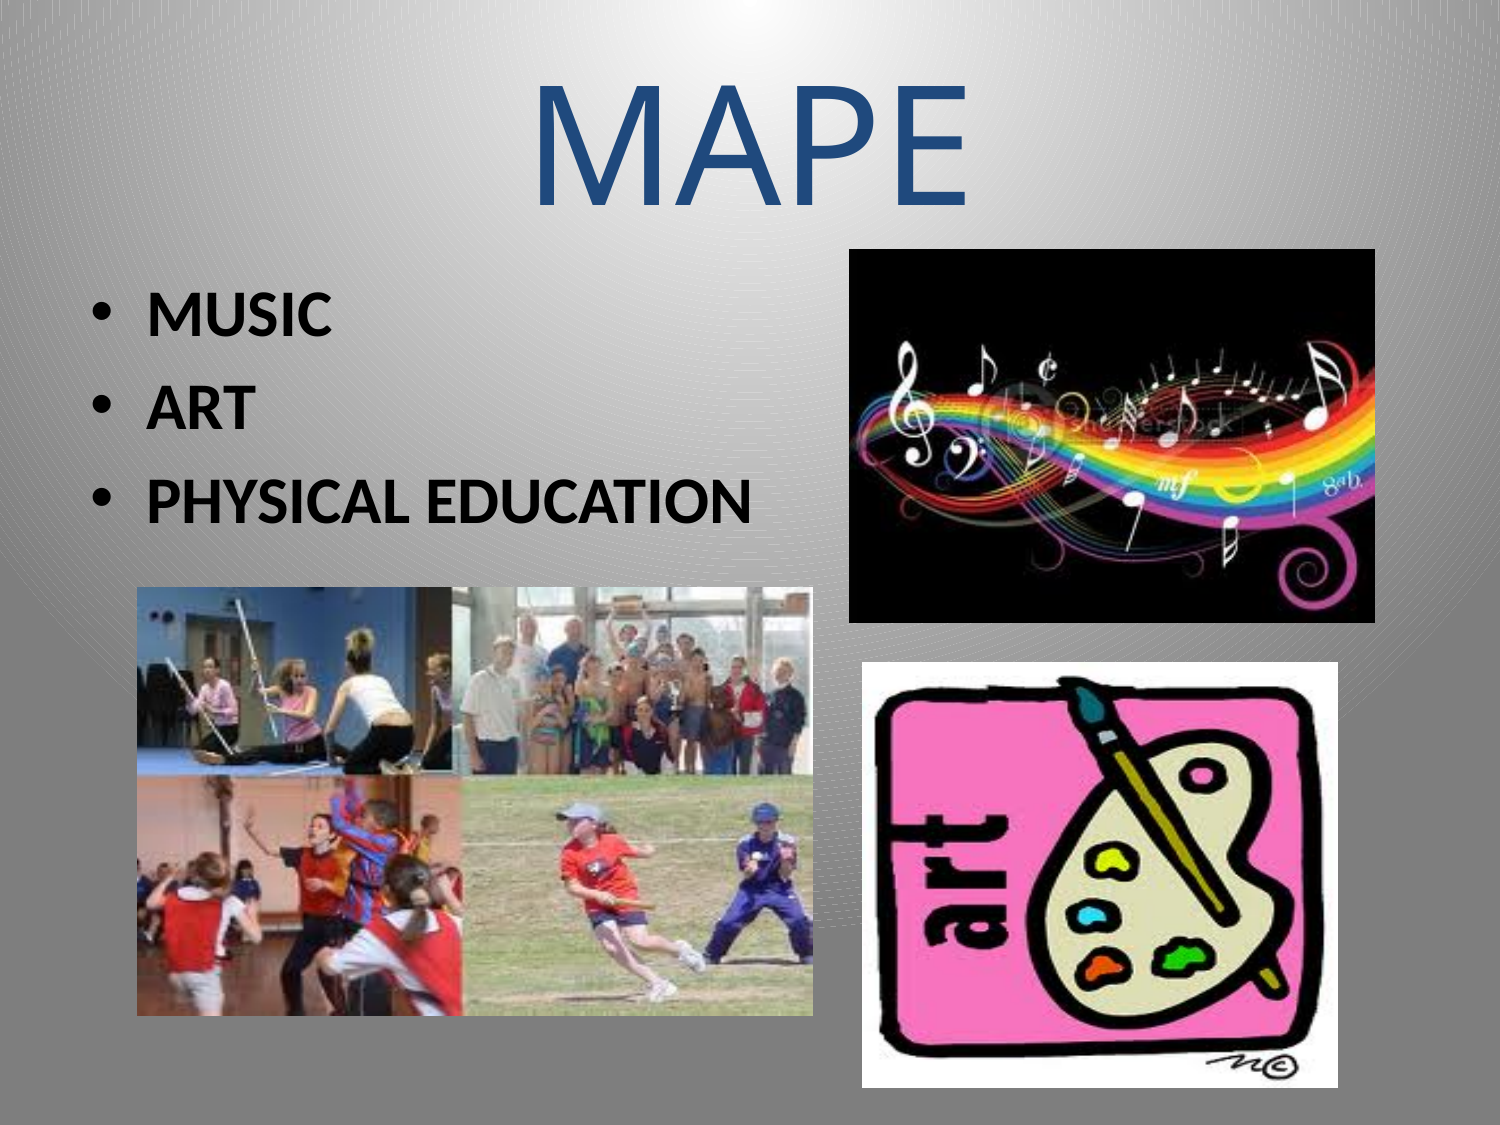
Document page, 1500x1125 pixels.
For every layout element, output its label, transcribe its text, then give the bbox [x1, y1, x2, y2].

picture [862, 662, 1338, 1088]
picture [849, 249, 1376, 623]
picture [137, 587, 813, 1016]
list MUSIC ART PHYSICAL EDUCATION [75, 262, 1425, 1005]
title MAPE [75, 45, 1425, 233]
